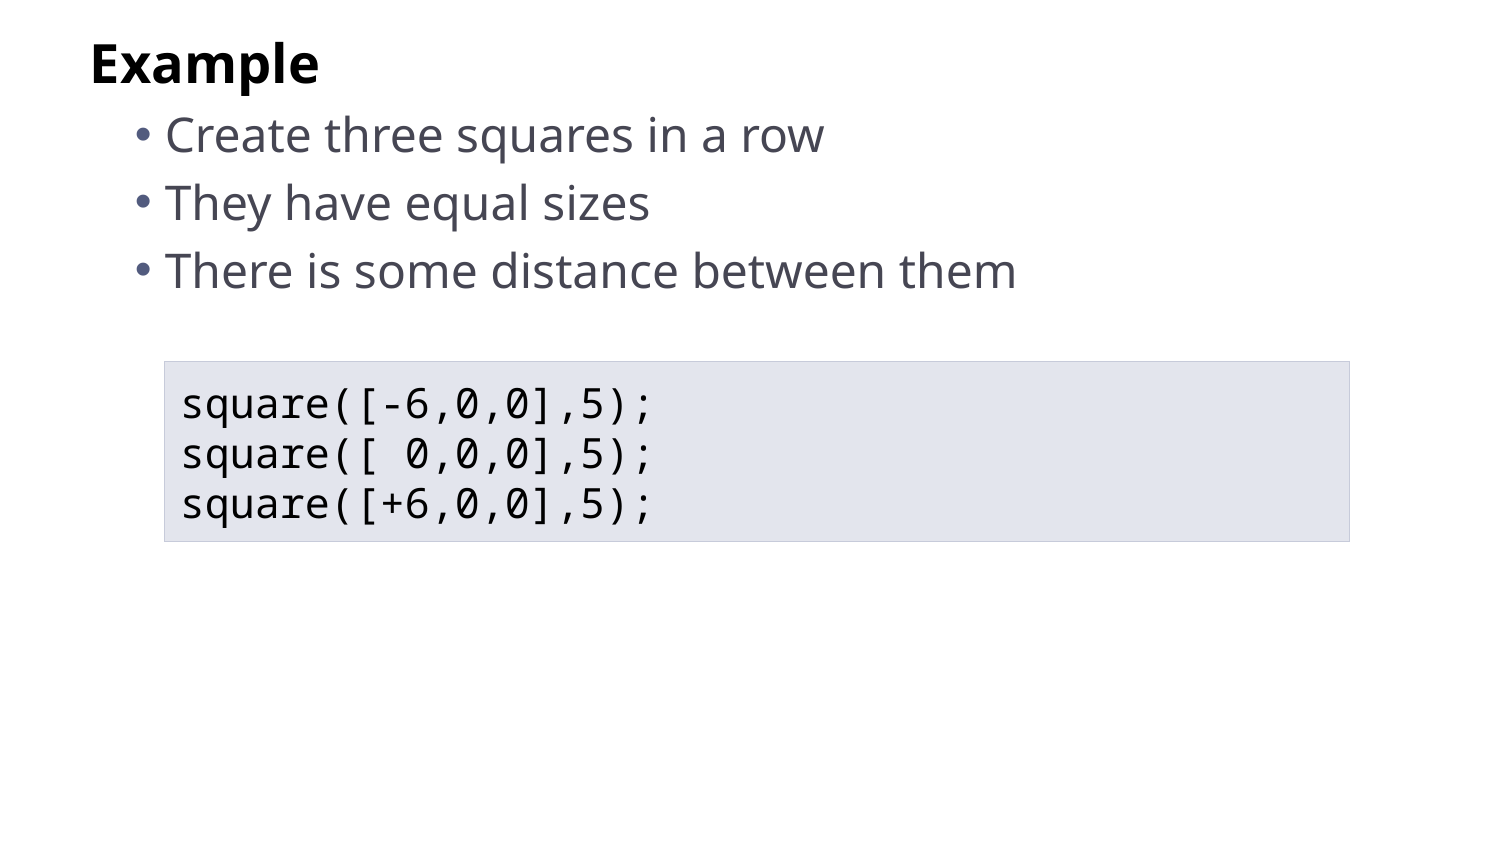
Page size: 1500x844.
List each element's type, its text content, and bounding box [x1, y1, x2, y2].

list Example Create three squares in a row They have equal sizes There is some distance between them [75, 21, 1475, 835]
text_box square([-6,0,0],5); square([ 0,0,0],5); square([+6,0,0],5); [164, 361, 1350, 542]
